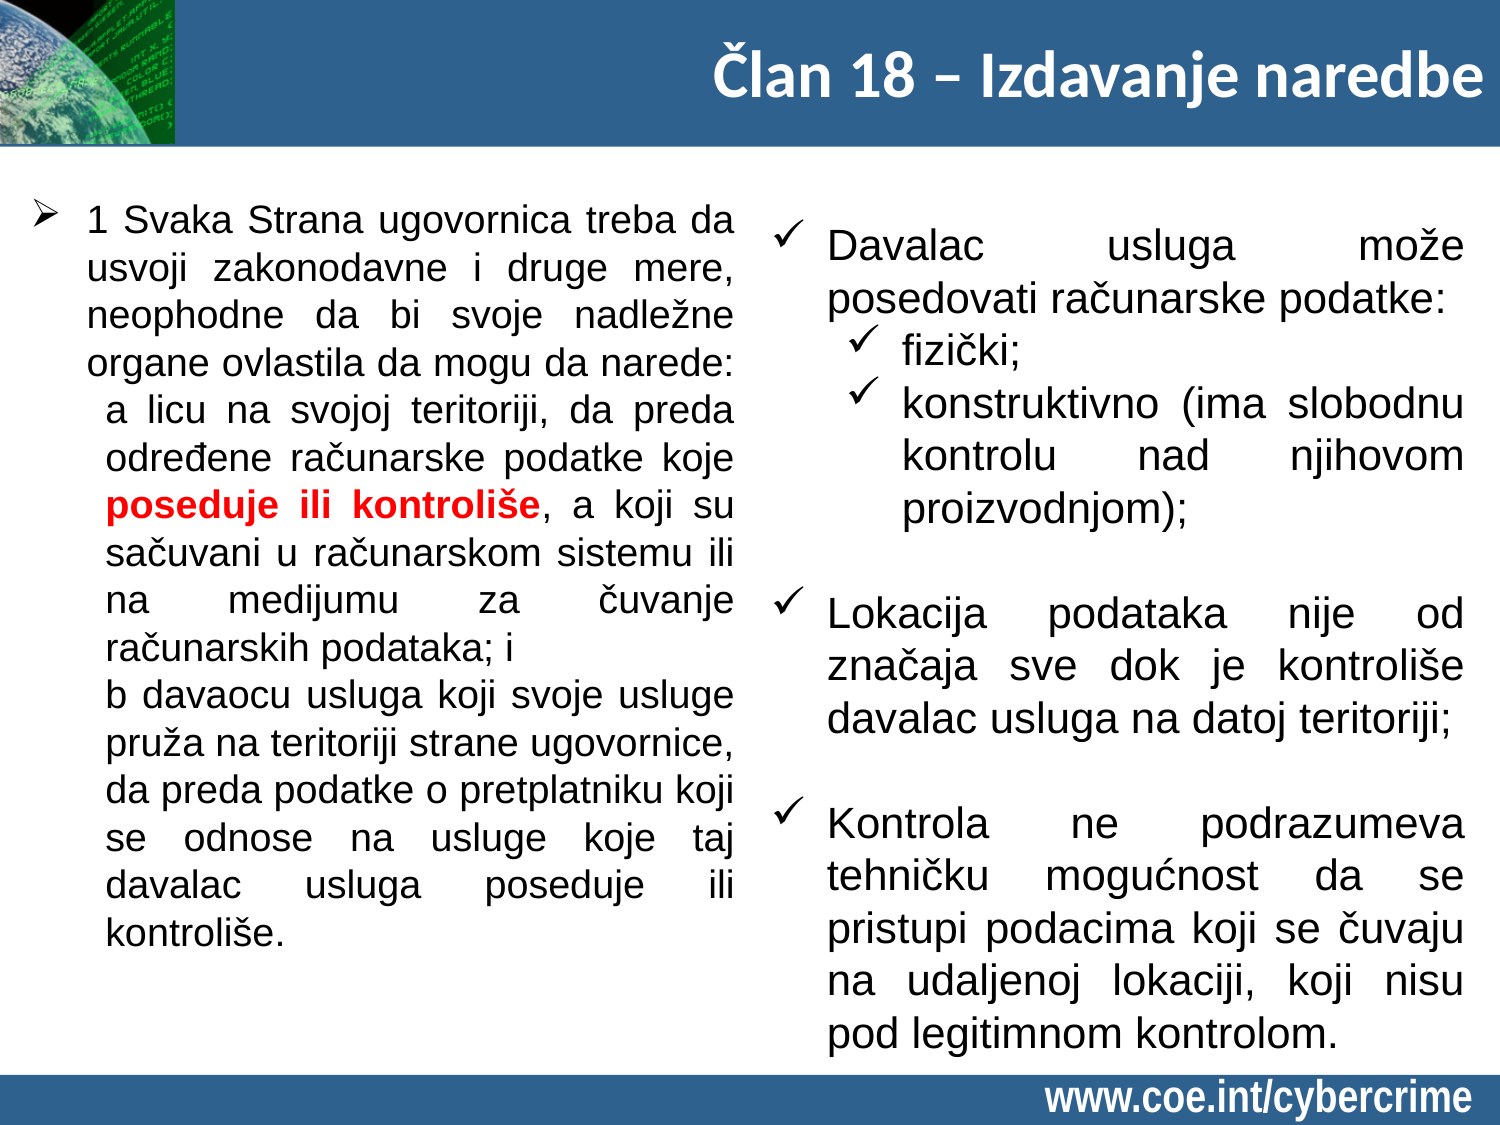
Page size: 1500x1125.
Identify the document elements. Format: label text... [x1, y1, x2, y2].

text_box Davalac usluga može posedovati računarske podatke: fizički; konstruktivno (ima slobodnu kontrolu nad njihovom proizvodnjom); Lokacija podataka nije od značaja sve dok je kontroliše davalac usluga na datoj teritoriji; Kontrola ne podrazumeva tehničku mogućnost da se pristupi podacima koji se čuvaju na udaljenoj lokaciji, koji nisu pod legitimnom kontrolom. [755, 209, 1480, 1065]
text_box [0, 1073, 1030, 1125]
text_box www.coe.int/cybercrime [1030, 1059, 1500, 1125]
picture [0, 0, 175, 144]
text_box Član 18 – Izdavanje naredbe [177, 0, 1500, 149]
text_box 1 Svaka Strana ugovornica treba da usvoji zakonodavne i druge mere, neophodne da bi svoje nadležne organe ovlastila da mogu da narede: a licu na svojoj teritoriji, da preda određene računarske podatke koje poseduje ili kontroliše, a koji su sačuvani u računarskom sistemu ili na medijumu za čuvanje računarskih podataka; i b davaocu usluga koji svoje usluge pruža na teritoriji strane ugovornice, da preda podatke o pretplatniku koji se odnose na usluge koje taj davalac usluga poseduje ili kontroliše. [15, 186, 750, 962]
